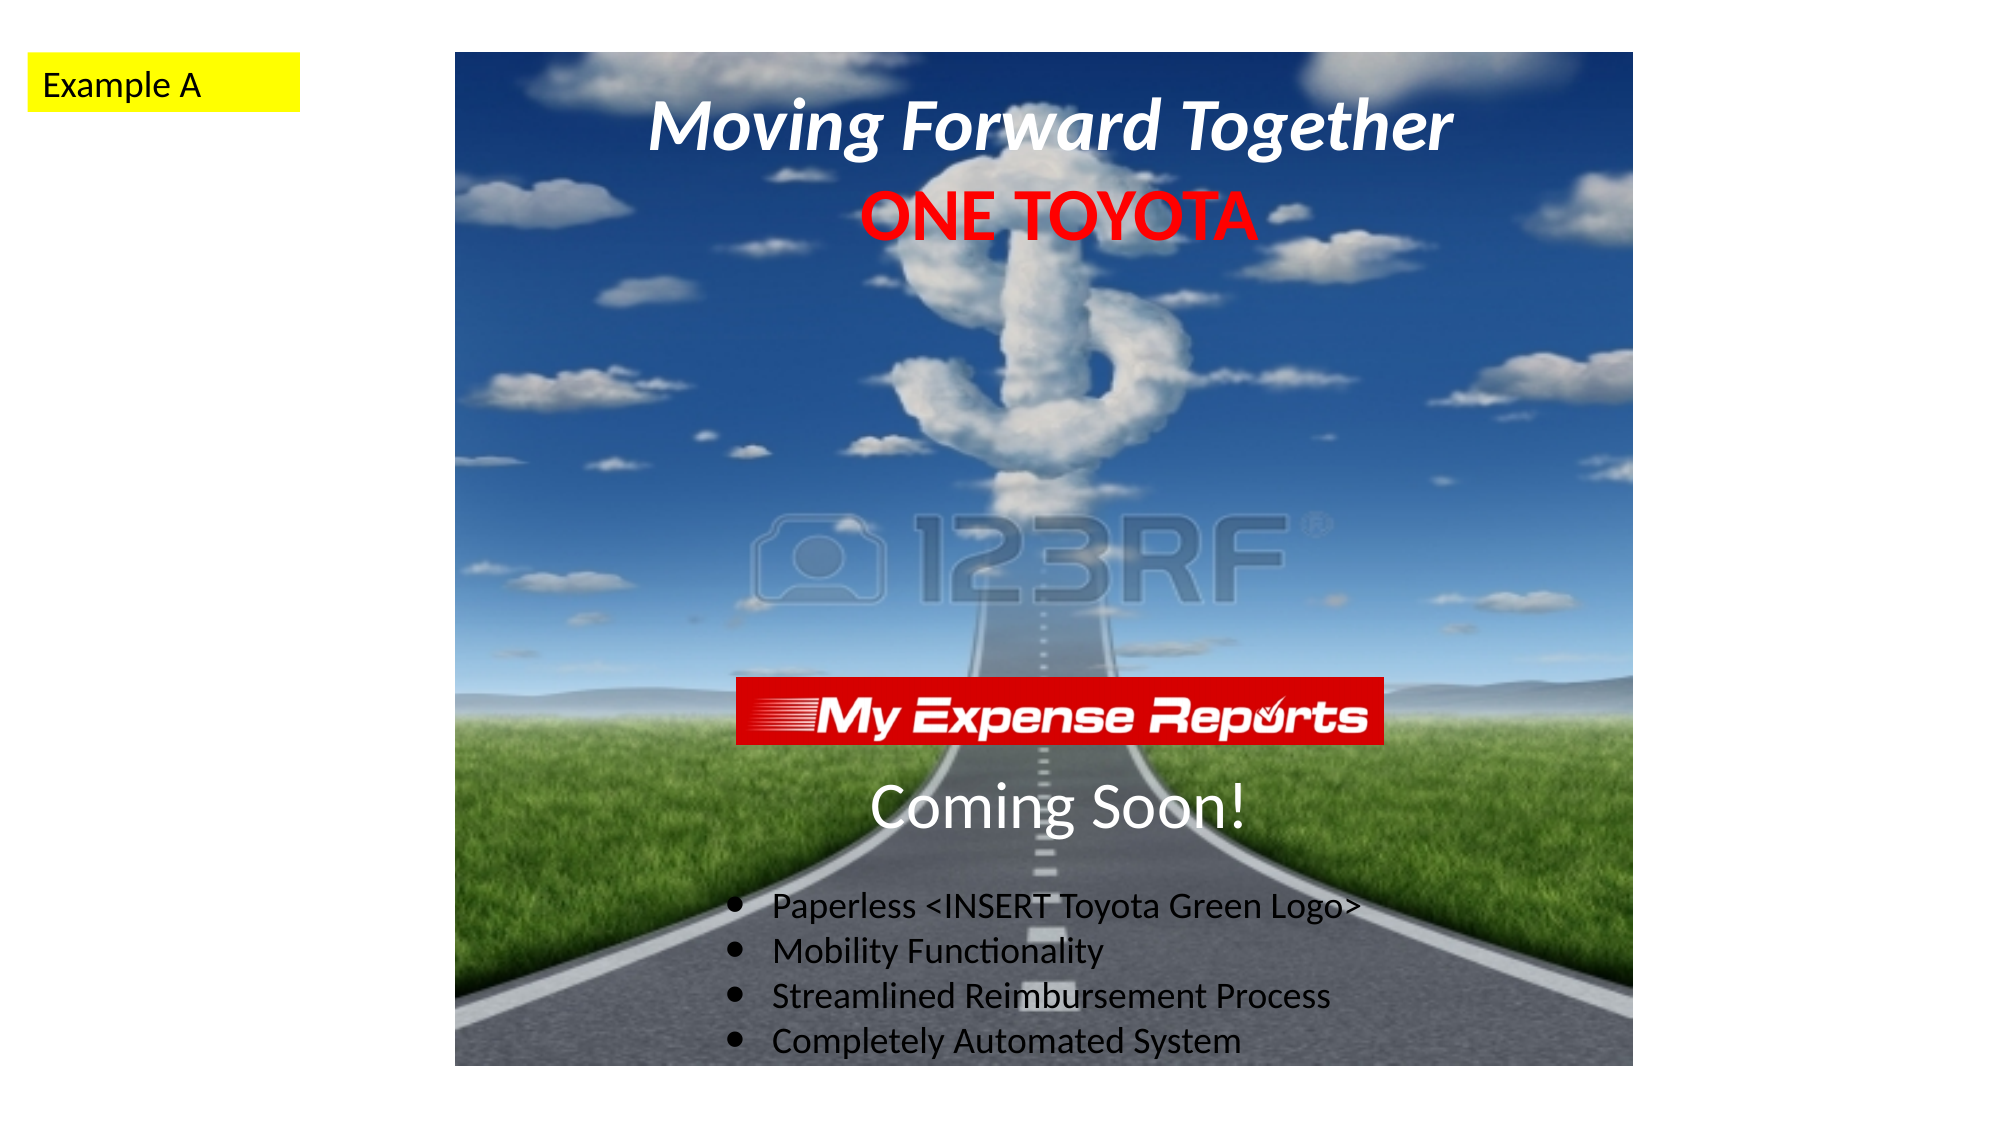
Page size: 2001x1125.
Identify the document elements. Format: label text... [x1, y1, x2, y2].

text_box Example A [27, 52, 300, 112]
picture [455, 52, 1633, 1066]
